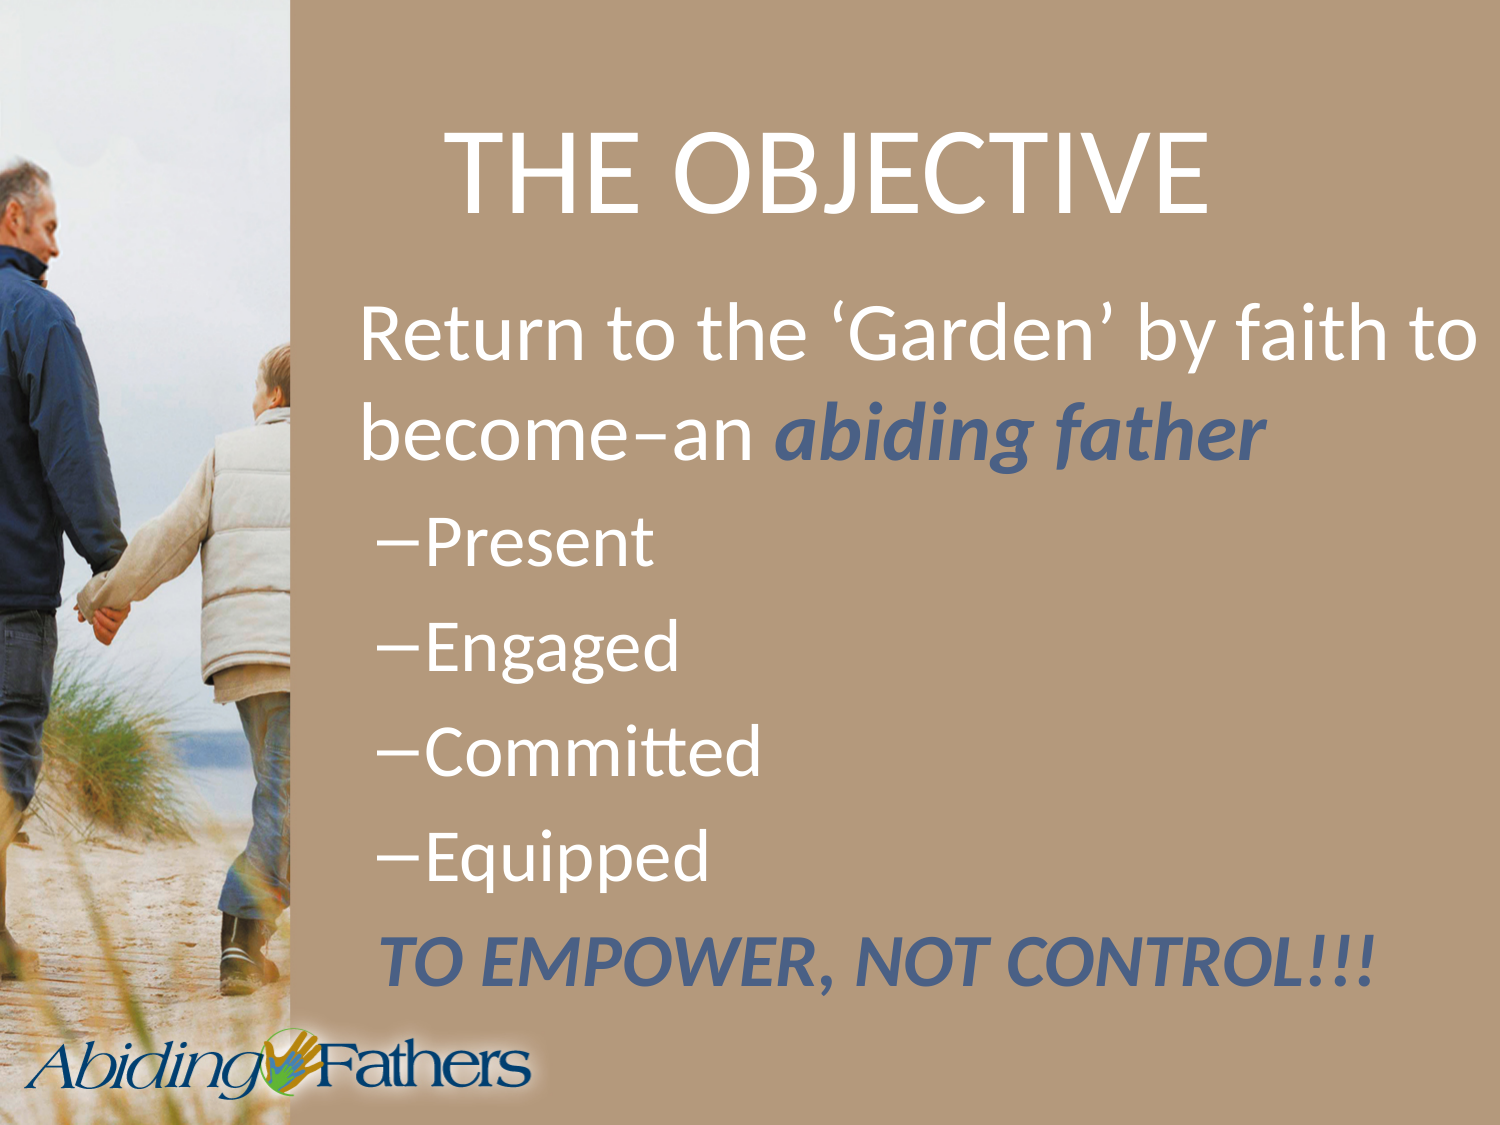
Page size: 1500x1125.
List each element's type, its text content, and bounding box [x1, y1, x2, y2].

picture [0, 0, 1500, 1125]
list Return to the ‘Garden’ by faith to become–an abiding father Present Engaged Committed Equipped TO EMPOWER, NOT CONTROL!!! [287, 269, 1500, 995]
title THE OBJECTIVE [287, 69, 1500, 258]
